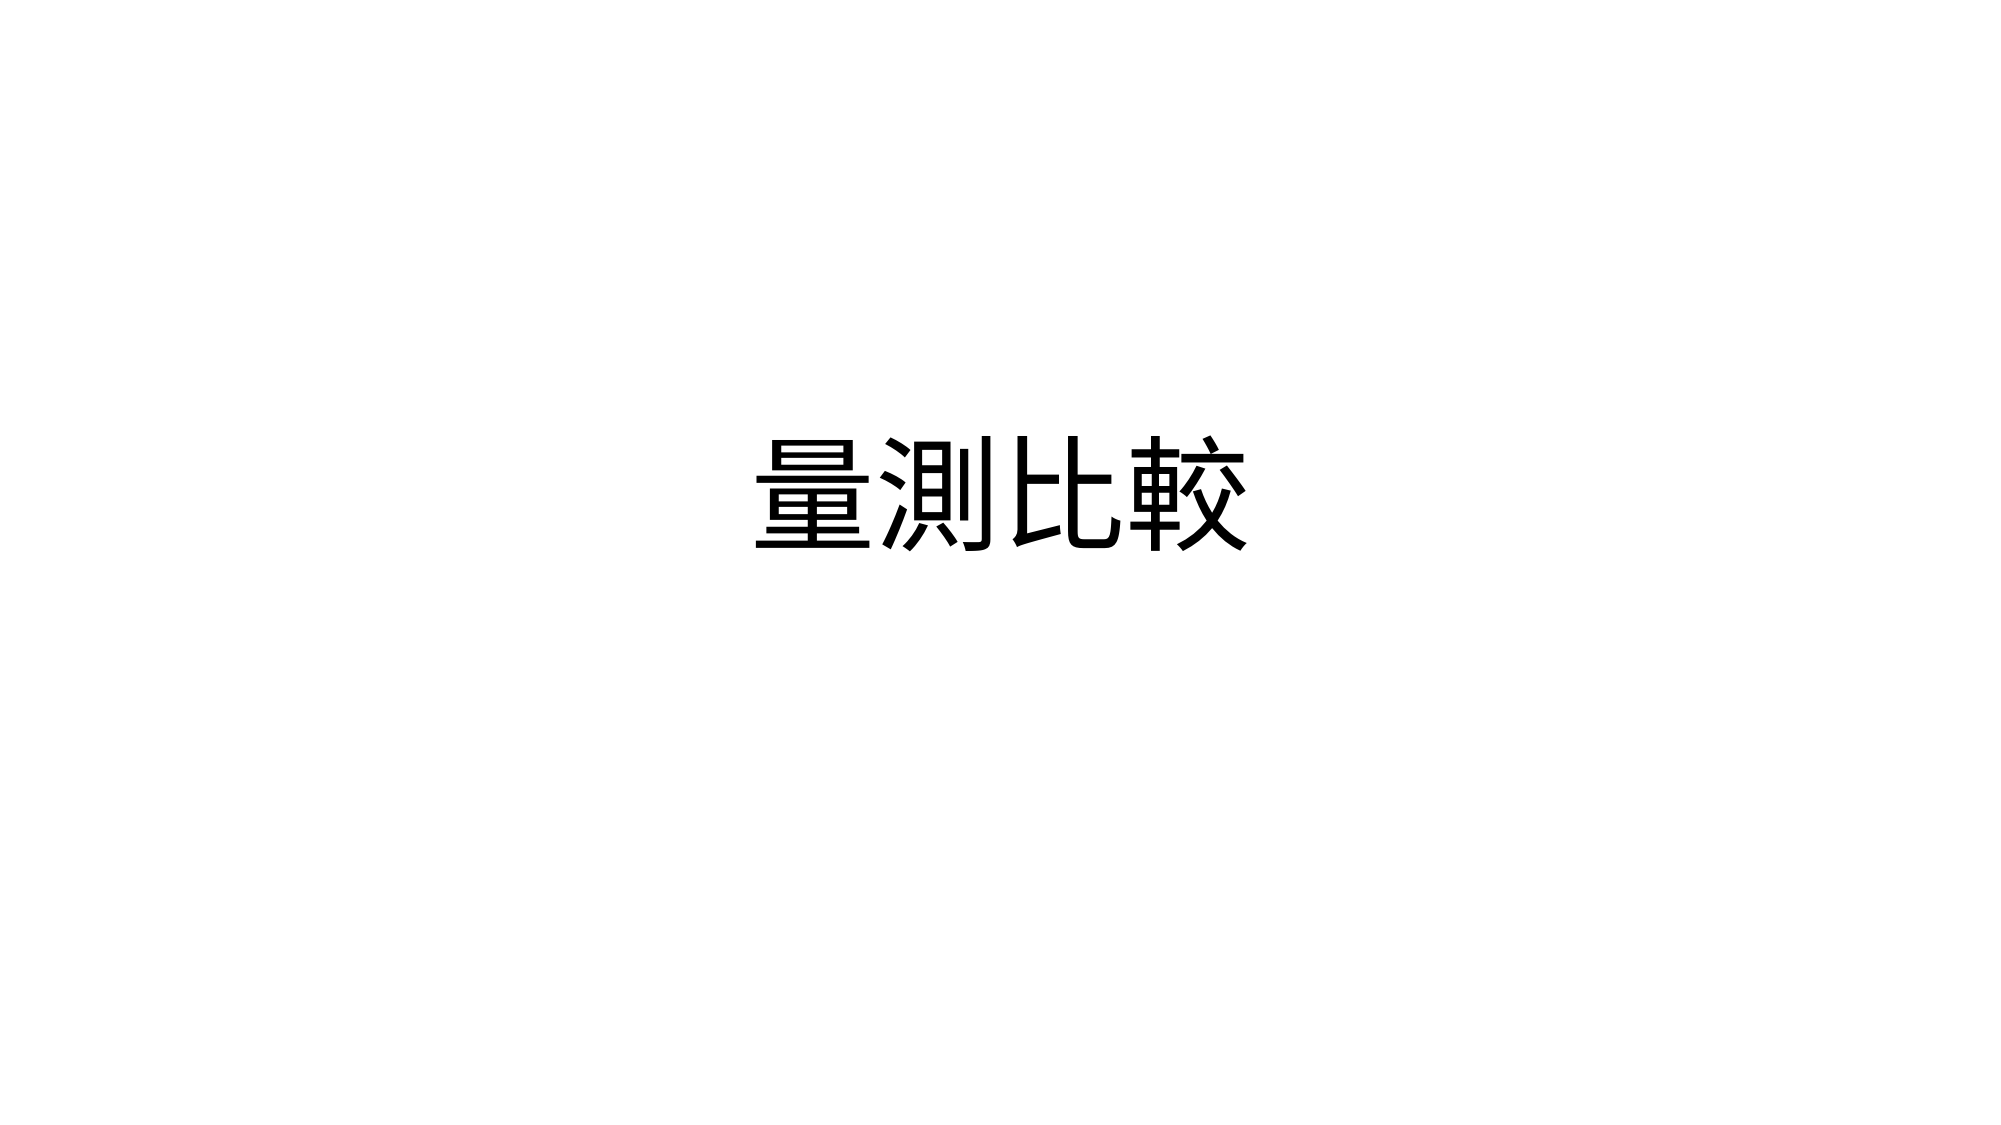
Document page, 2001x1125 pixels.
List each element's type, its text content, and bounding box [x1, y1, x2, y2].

title 量測比較 [249, 184, 1750, 576]
